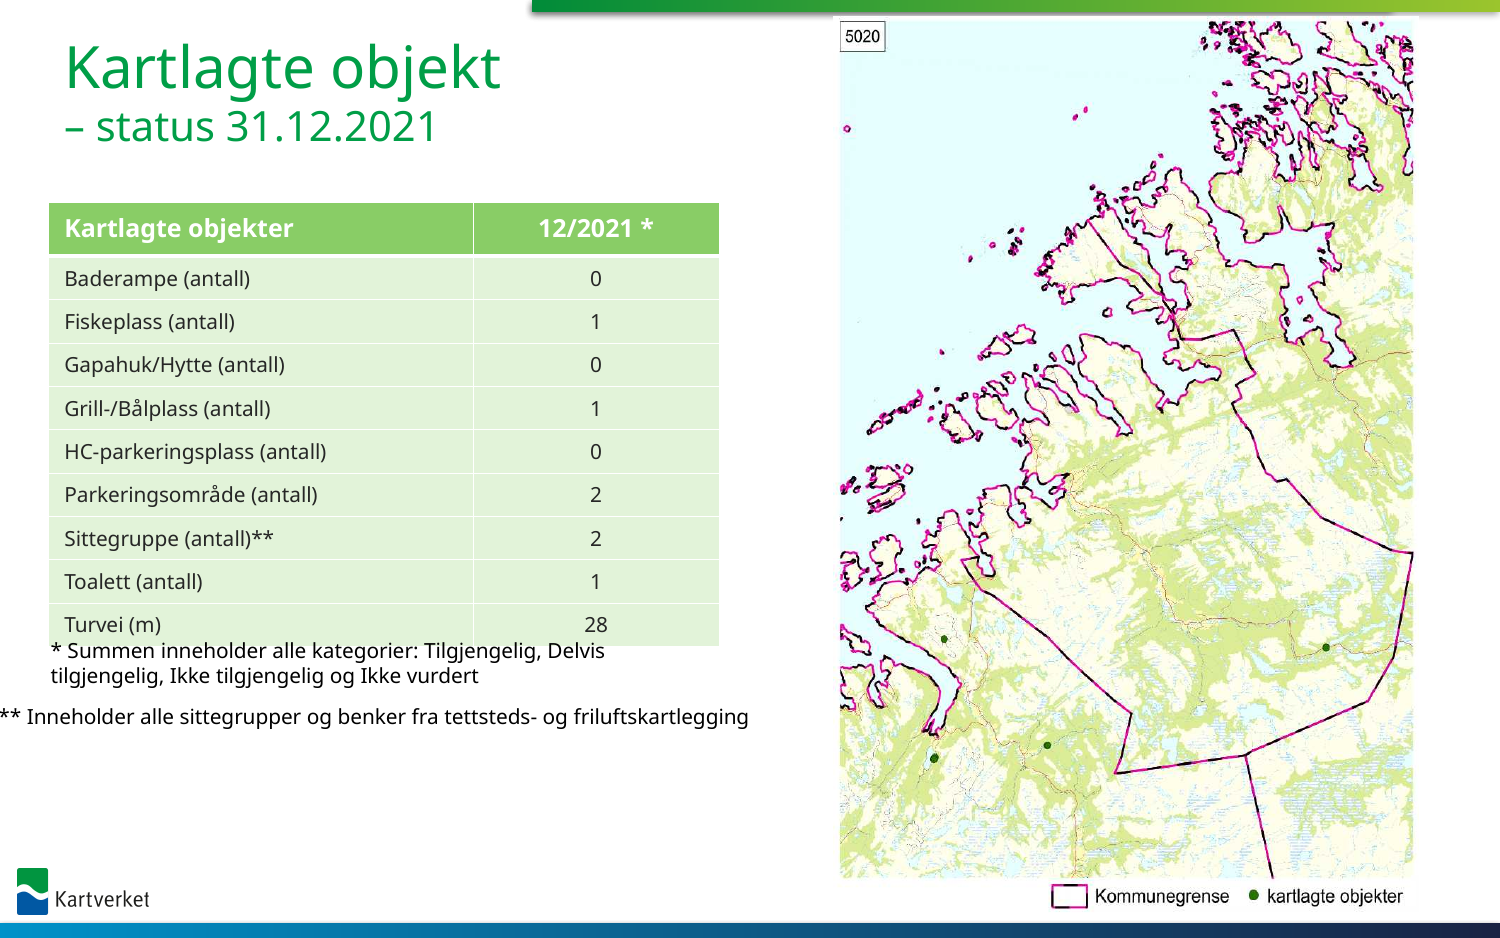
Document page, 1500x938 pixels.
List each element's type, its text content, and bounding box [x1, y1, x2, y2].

table_header Kartlagte objekter [49, 203, 473, 254]
table_cell 1 [474, 387, 719, 429]
text_box Kartlagte objekt – status 31.12.2021 [1424, 26, 1431, 158]
table_cell Sittegruppe (antall)** [49, 517, 473, 559]
text_box ** Inneholder alle sittegrupper og benker fra tettsteds- og friluftskartlegging [0, 696, 765, 736]
table_cell Fiskeplass (antall) [49, 300, 473, 343]
table_cell 1 [474, 560, 719, 603]
table_cell HC-parkeringsplass (antall) [49, 430, 473, 473]
picture [833, 16, 1419, 913]
text_box * Summen inneholder alle kategorier: Tilgjengelig, Delvis tilgjengelig, Ikke tilgjengelig og Ikke vurdert [35, 630, 721, 696]
table_header 12/2021 * [474, 203, 719, 254]
text_box Kartlagte objekt – status 31.12.2021 [49, 26, 828, 158]
table_cell 0 [474, 430, 719, 473]
table_cell 0 [474, 344, 719, 386]
table_cell Toalett (antall) [49, 560, 473, 603]
table_cell 2 [474, 474, 719, 516]
table_cell 0 [474, 258, 719, 299]
table_cell Gapahuk/Hytte (antall) [49, 344, 473, 386]
table_cell Turvei (m) [49, 604, 473, 630]
table_cell 1 [474, 300, 719, 343]
table_cell Grill-/Bålplass (antall) [49, 387, 473, 429]
table_cell Parkeringsområde (antall) [49, 474, 473, 516]
table_cell 28 [474, 604, 719, 630]
table_cell 2 [474, 517, 719, 559]
table_cell Baderampe (antall) [49, 258, 473, 299]
